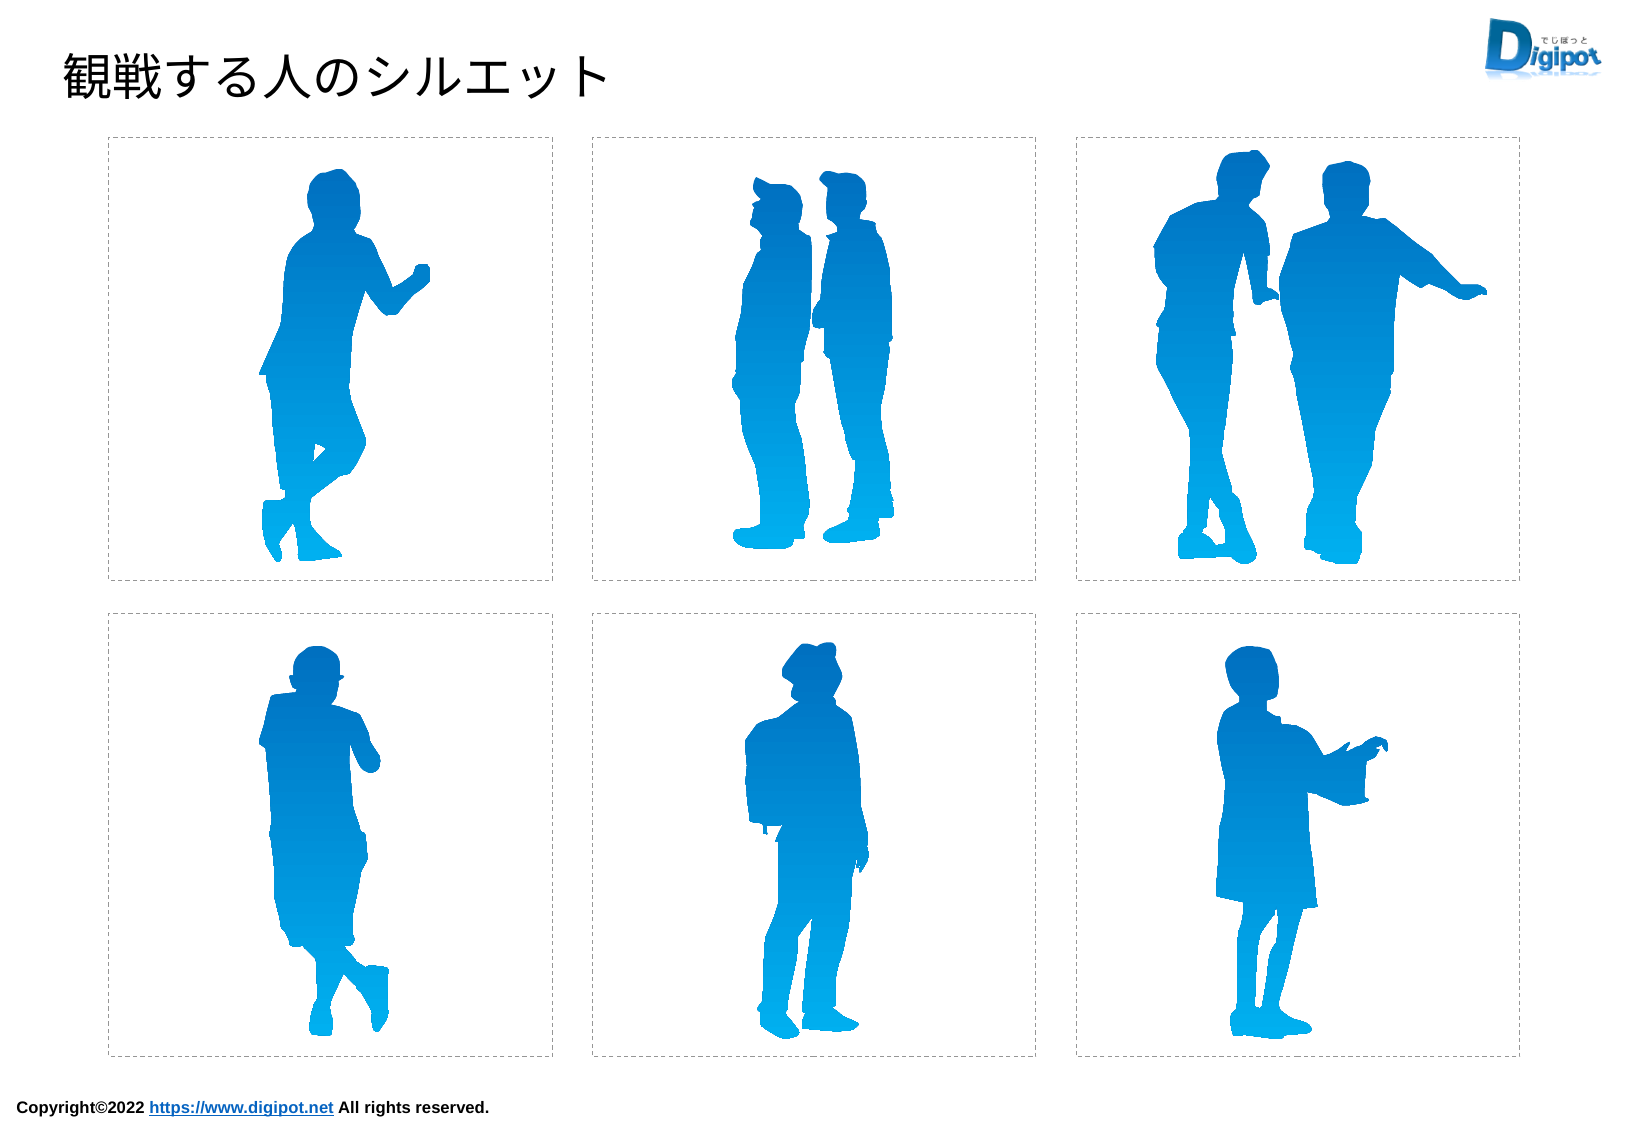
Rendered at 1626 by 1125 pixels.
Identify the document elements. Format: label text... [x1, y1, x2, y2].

text_box [1153, 149, 1280, 565]
text_box 観戦する人のシルエット [48, 38, 628, 113]
text_box [1216, 645, 1389, 1040]
text_box [744, 642, 870, 1039]
text_box [258, 168, 431, 563]
text_box [1279, 160, 1488, 565]
text_box [258, 645, 390, 1036]
picture [1485, 18, 1602, 82]
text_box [732, 170, 894, 549]
